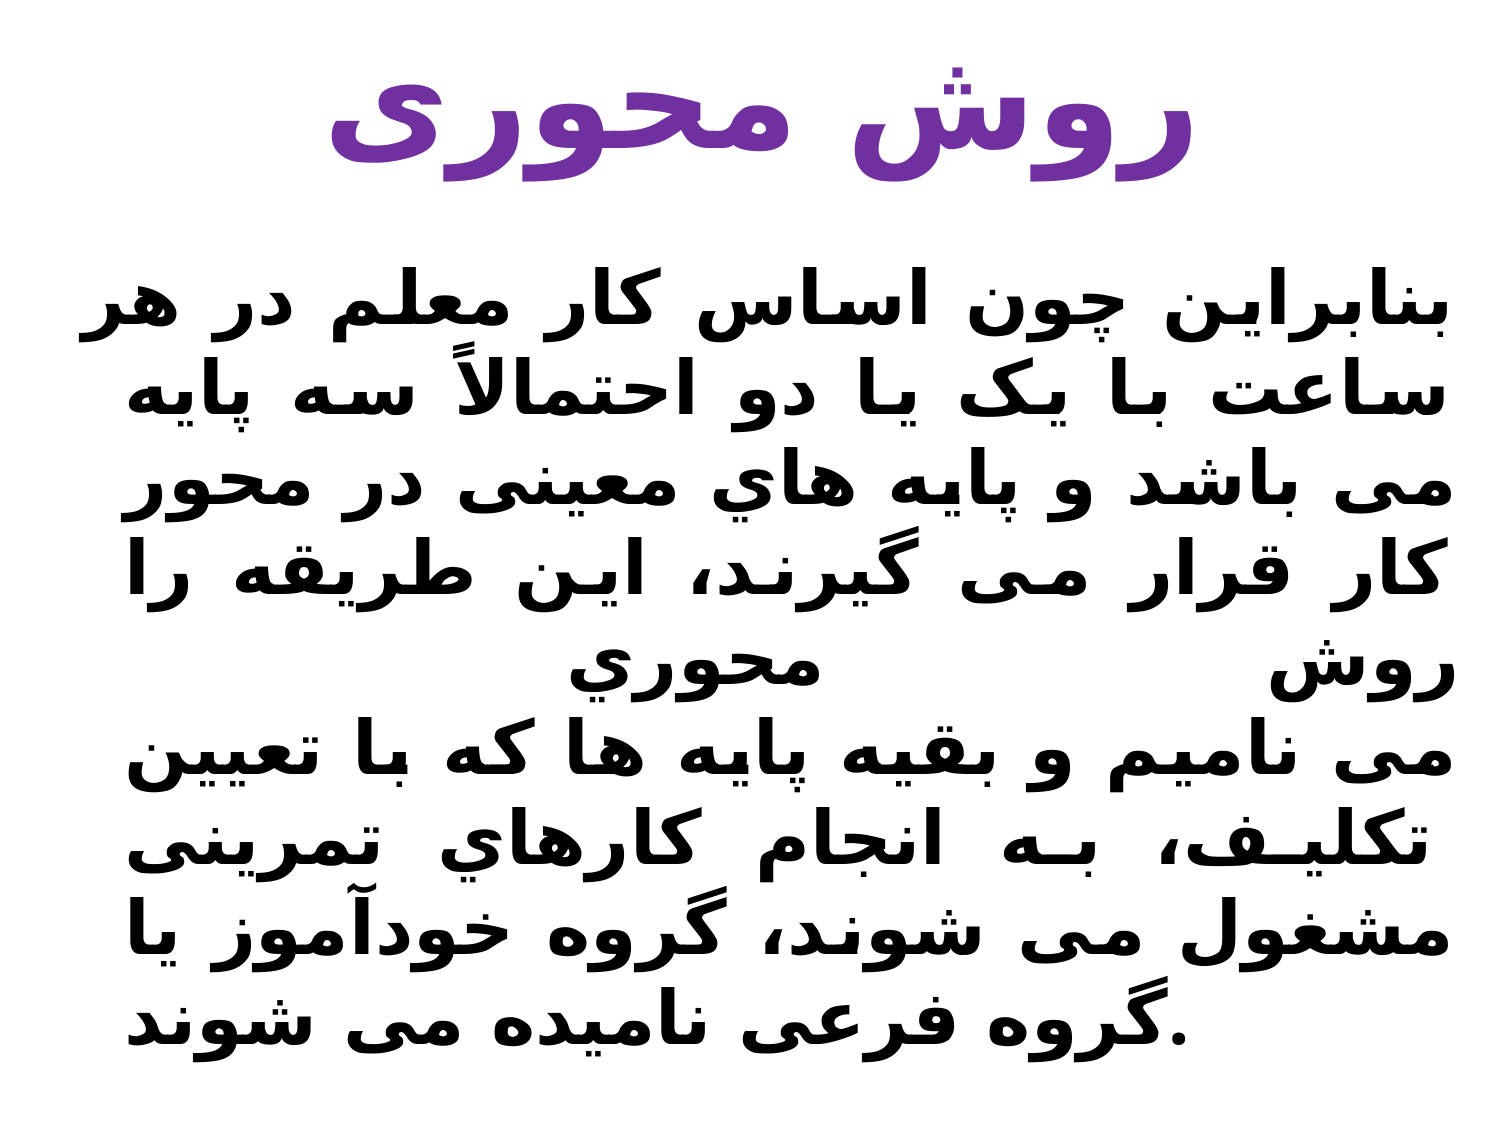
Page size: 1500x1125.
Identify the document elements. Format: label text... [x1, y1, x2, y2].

list بنابراین چون اساس کار معلم در هر ساعت با یک یا دو احتمالاً سه پایه می باشد و پایه هاي معینی در محور کار قرار می گیرند، این طریقه را روش محوري می نامیم و بقیه پایه ها که با تعیین تکلیف، به انجام کارهاي تمرینی مشغول می شوند، گروه خودآموز یا گروه فرعی نامیده می شوند. [50, 242, 1475, 1113]
title روش محوری [50, 24, 1475, 163]
